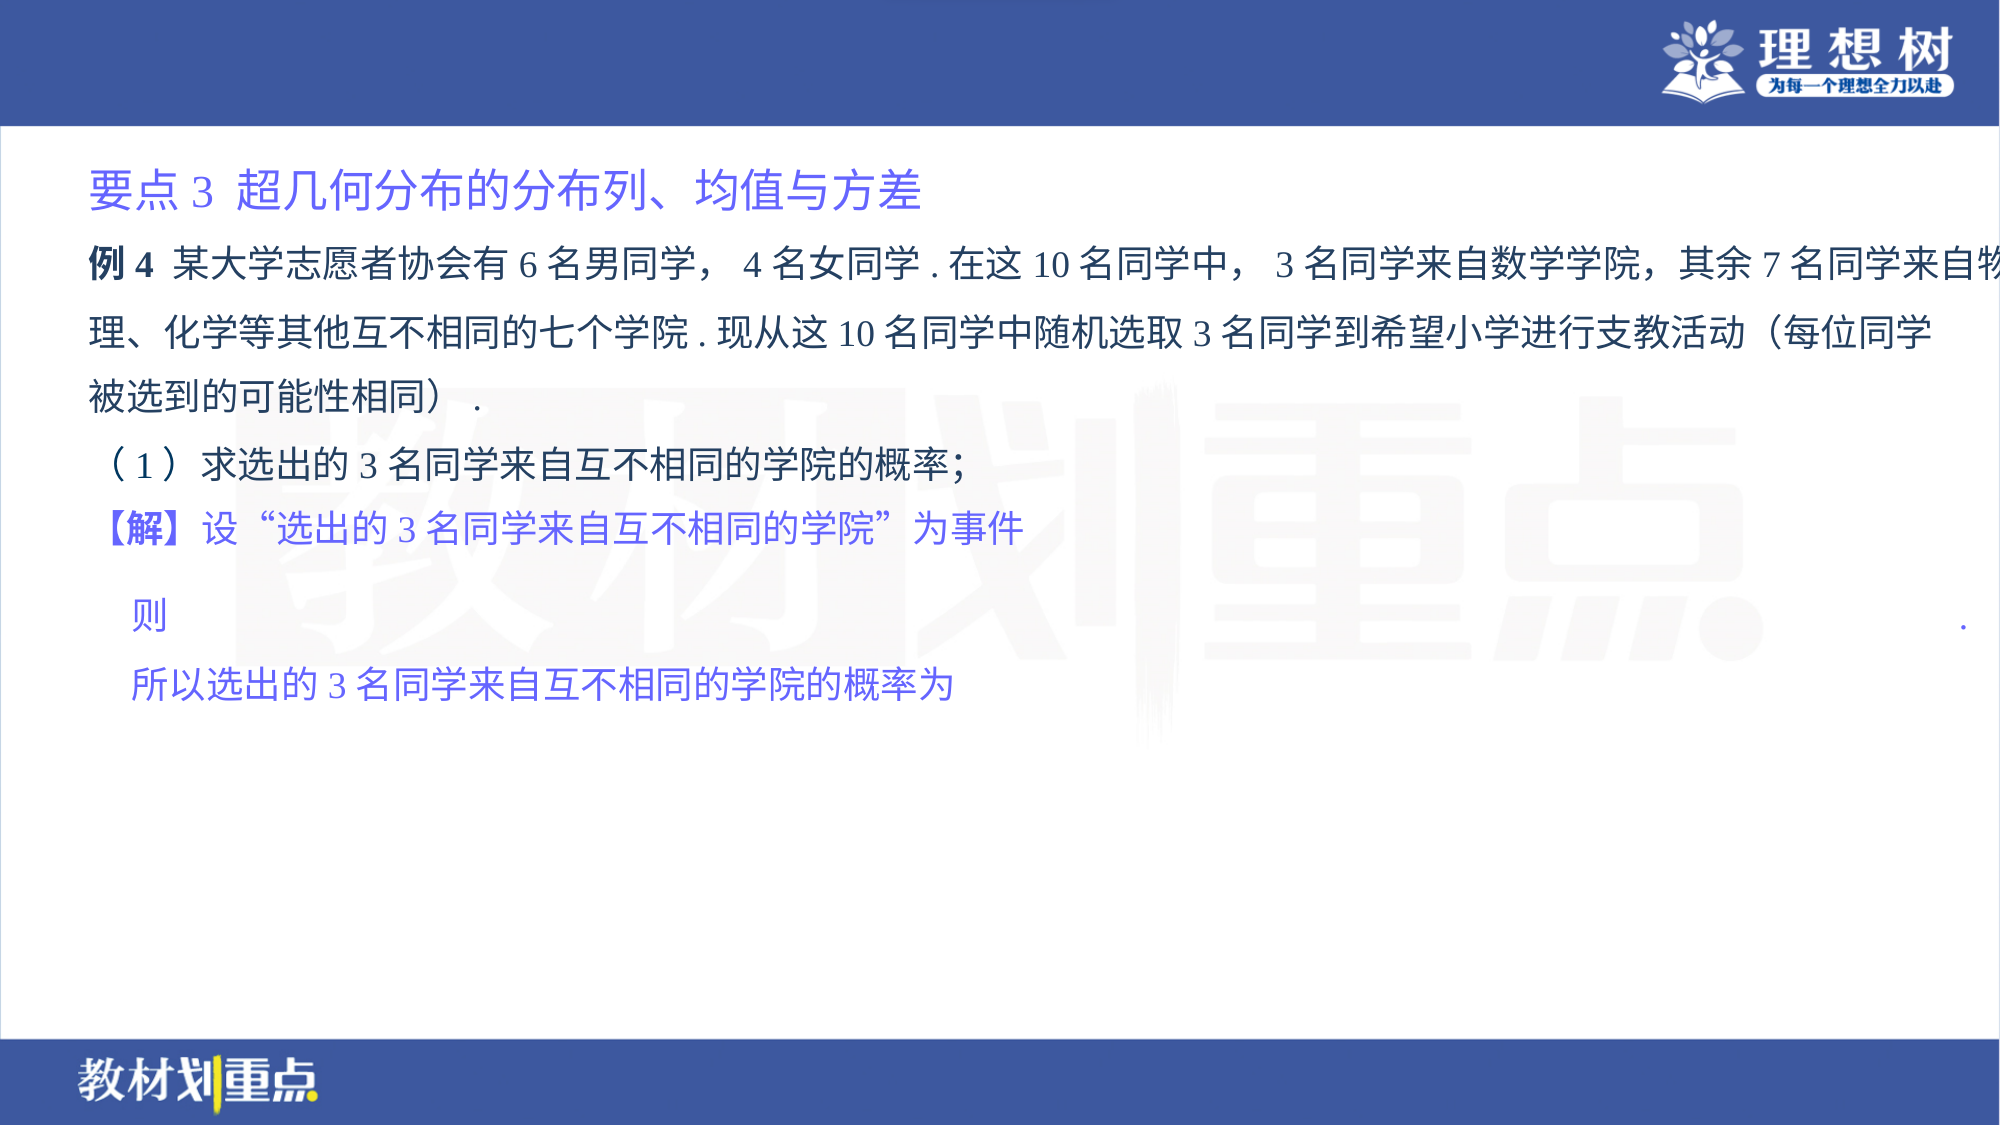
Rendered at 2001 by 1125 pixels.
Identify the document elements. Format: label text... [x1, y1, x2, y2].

text_box 要点3 超几何分布的分布列、均值与方差 [88, 135, 1911, 216]
picture [0, 0, 2000, 1125]
text_box （1）求选出的3名同学来自互不相同的学院的概率； [88, 419, 1911, 480]
text_box 例4 某大学志愿者协会有6名男同学，4名女同学.在这10名同学中，3名同学来自数学学院，其余7名同学来自物 理、化学等其他互不相同的七个学院.现从这10名同学中随机选取3名同学到希望小学进行支教活动（每位同学 被选到的可能性相同）. [88, 216, 1911, 412]
